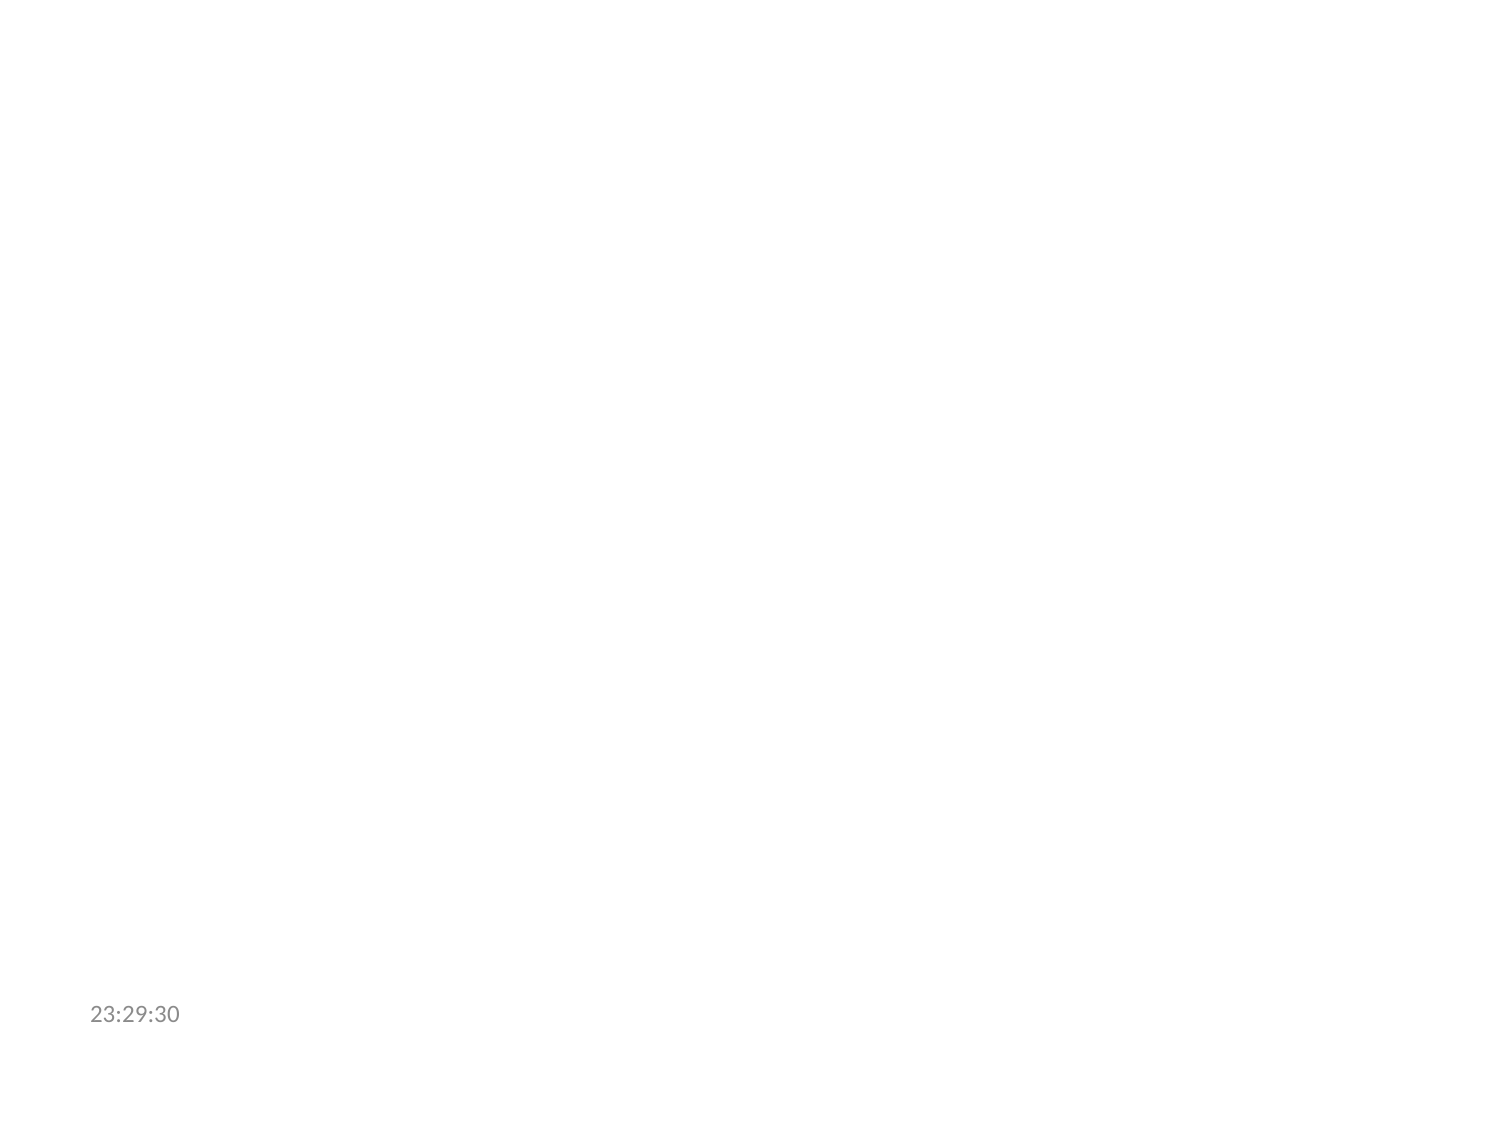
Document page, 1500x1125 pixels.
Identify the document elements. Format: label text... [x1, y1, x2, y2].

text_box 15:35:09 [75, 982, 425, 1043]
